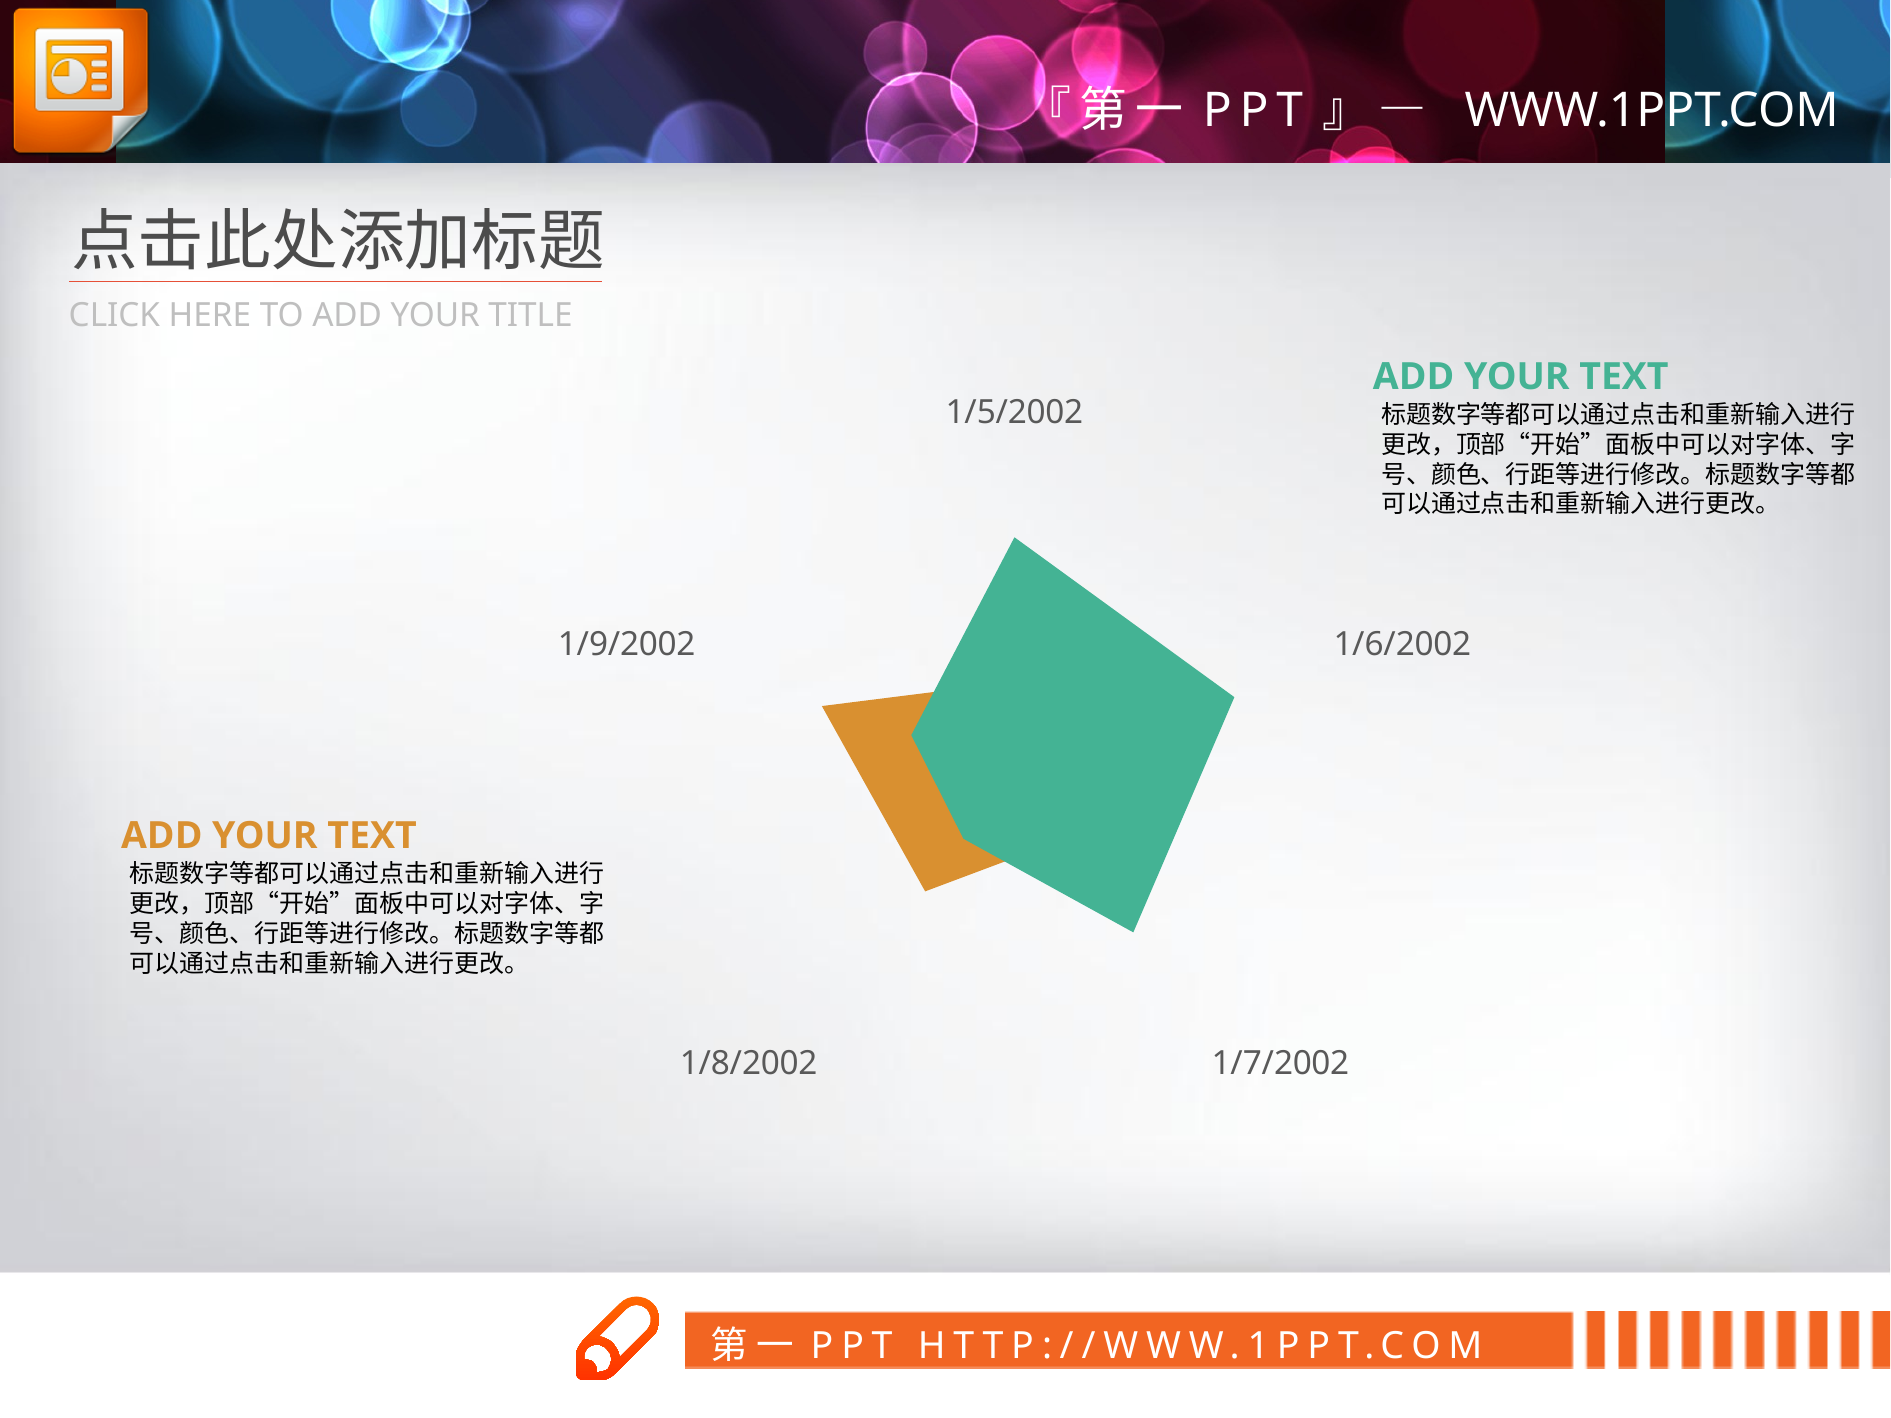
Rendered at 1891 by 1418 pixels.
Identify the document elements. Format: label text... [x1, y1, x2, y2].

chart [471, 374, 1558, 1099]
text_box CLICK HERE TO ADD YOUR TITLE [53, 285, 684, 341]
picture [685, 1311, 1891, 1369]
text_box 标题数字等都可以通过点击和重新输入进行更改，顶部“开始”面板中可以对字体、字号、颜色、行距等进行修改。标题数字等都可以通过点击和重新输入进行更改。 [1562, 390, 1875, 526]
text_box ADD YOUR TEXT [106, 803, 432, 864]
picture [0, 0, 1891, 1275]
text_box 标题数字等都可以通过点击和重新输入进行更改，顶部“开始”面板中可以对字体、字号、颜色、行距等进行修改。标题数字等都可以通过点击和重新输入进行更改。 [114, 850, 466, 985]
text_box ADD YOUR TEXT [1358, 344, 1684, 390]
text_box 点击此处添加标题 [55, 190, 621, 285]
